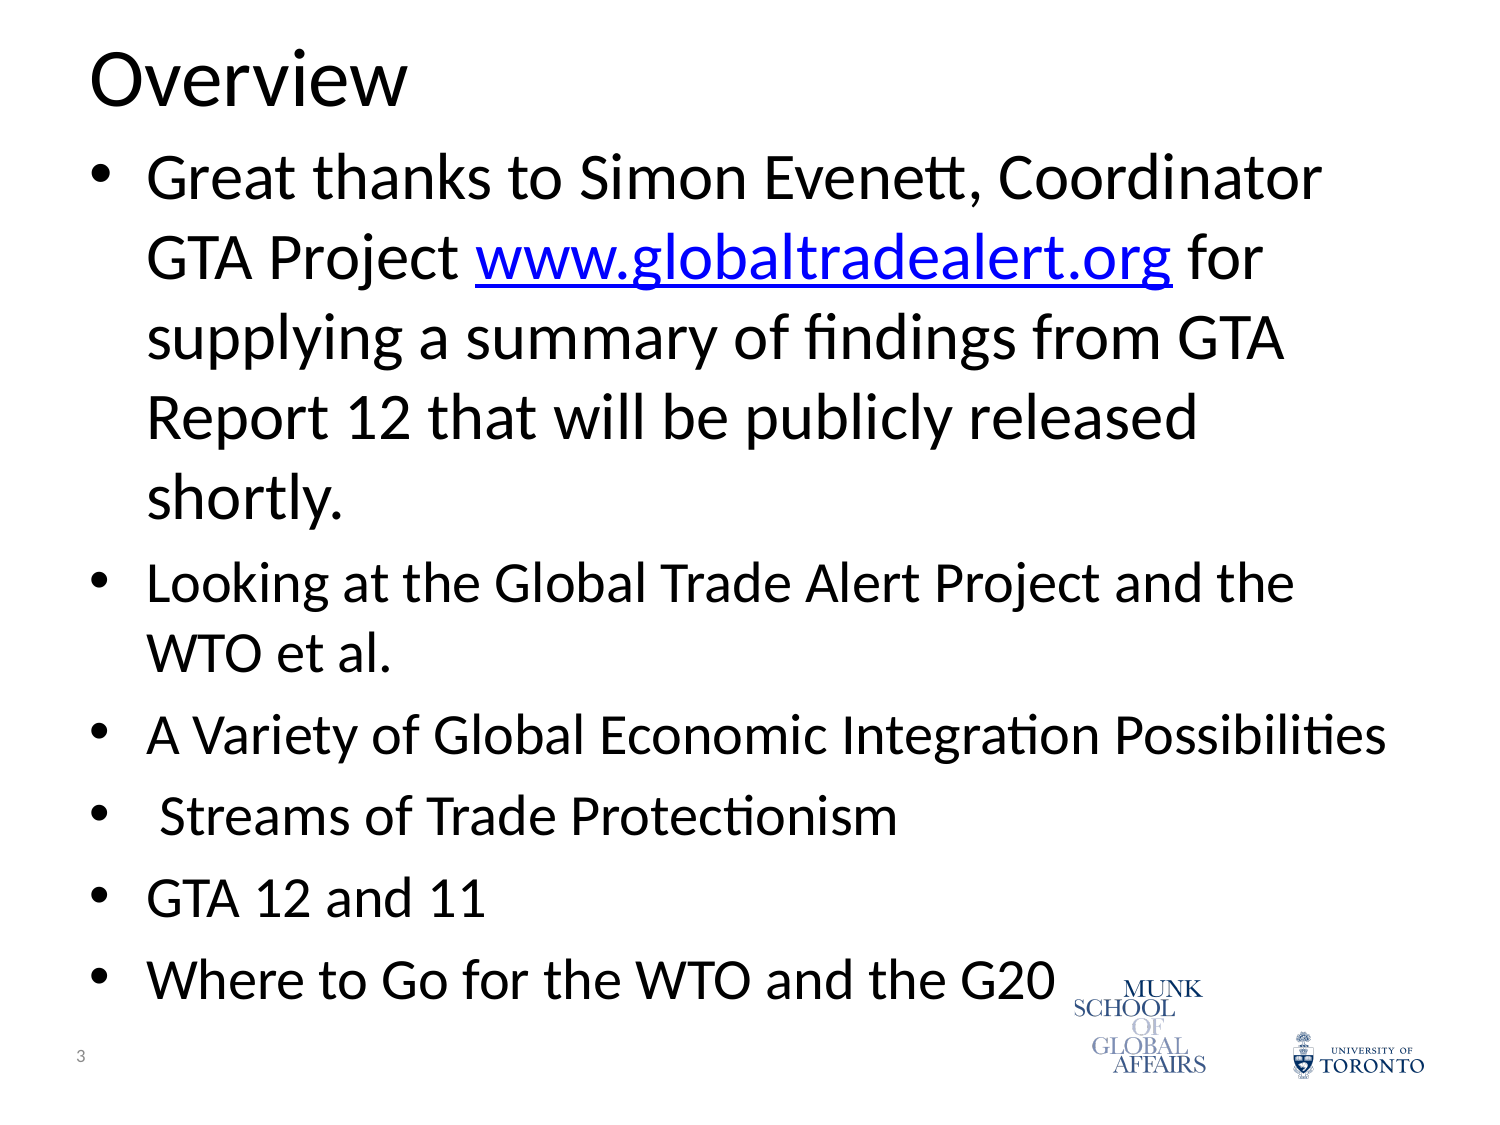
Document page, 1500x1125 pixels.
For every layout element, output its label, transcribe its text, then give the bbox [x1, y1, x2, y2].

list Great thanks to Simon Evenett, Coordinator GTA Project www.globaltradealert.org for supplying a summary of findings from GTA Report 12 that will be publicly released shortly. Looking at the Global Trade Alert Project and the WTO et al. A Variety of Global Economic Integration Possibilities Streams of Trade Protectionism GTA 12 and 11 Where to Go for the WTO and the G20 [75, 125, 1425, 1026]
slide_number 2 [61, 1025, 412, 1086]
title Overview [75, 15, 1425, 125]
